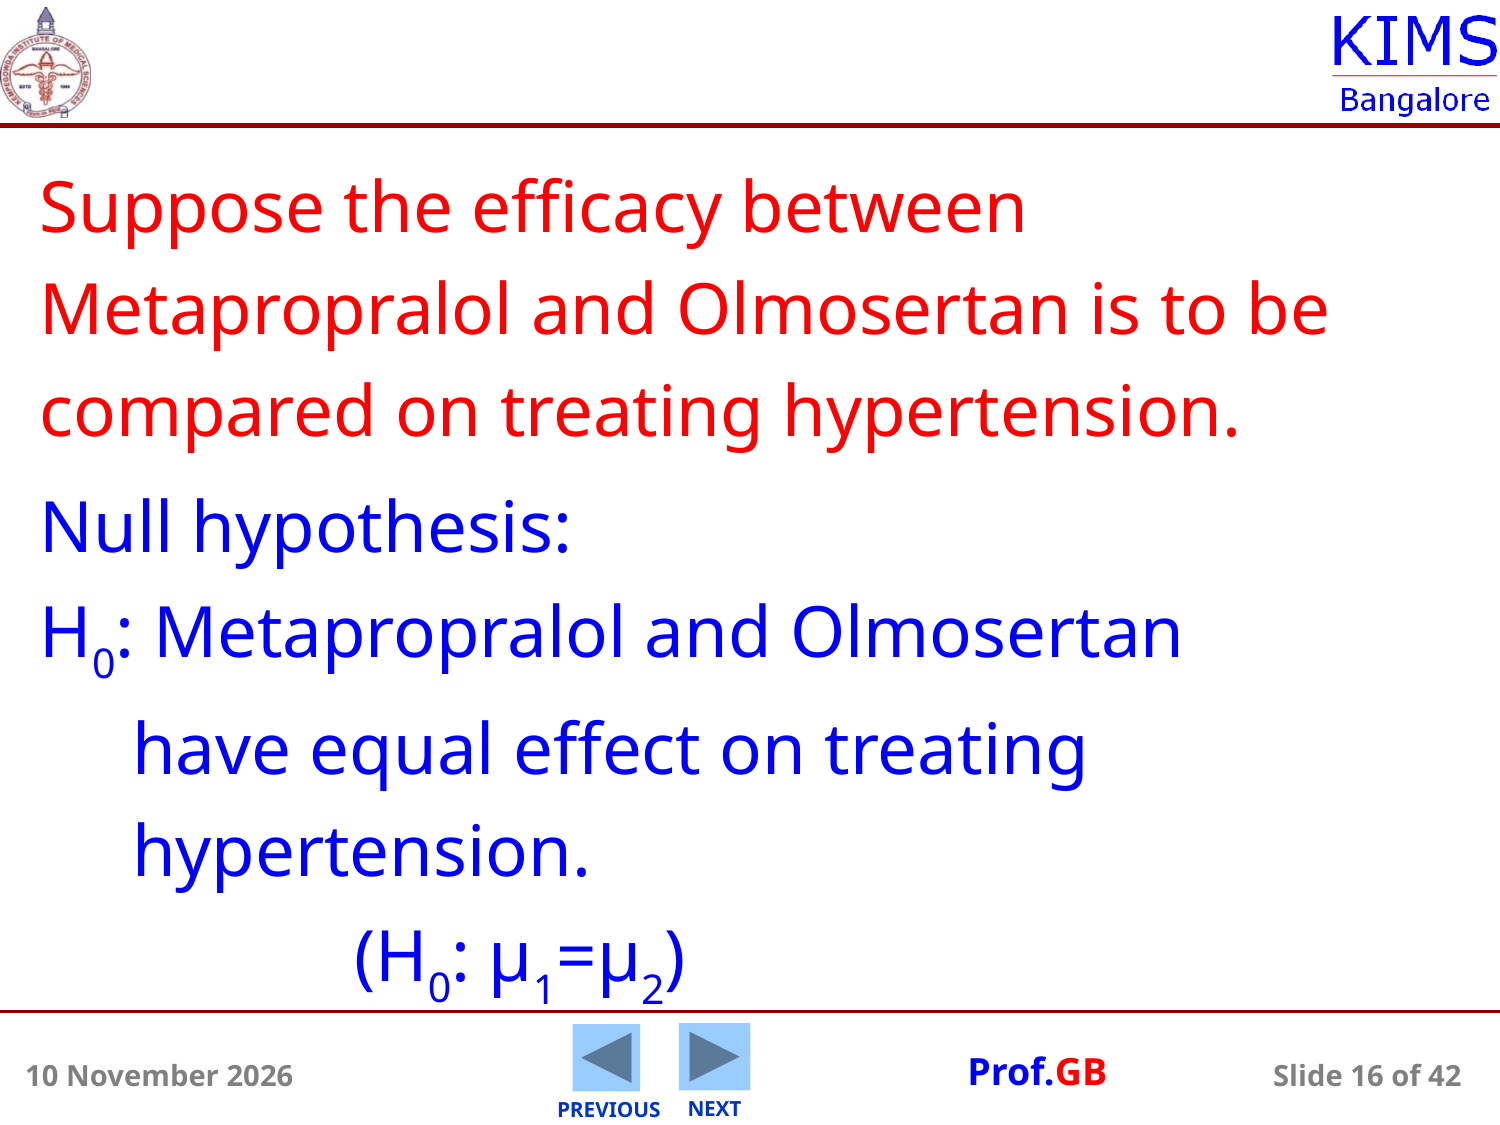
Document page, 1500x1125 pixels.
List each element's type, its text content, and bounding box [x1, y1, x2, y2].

text_box Suppose the efficacy between Metapropralol and Olmosertan is to be compared on treating hypertension. [24, 137, 1463, 457]
picture [0, 7, 91, 118]
text_box Null hypothesis: H0: Metapropralol and Olmosertan have equal effect on treating hypertension. (H0: μ1=μ2) [24, 457, 1463, 1020]
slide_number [10, 1051, 396, 1103]
picture [1330, 12, 1500, 118]
